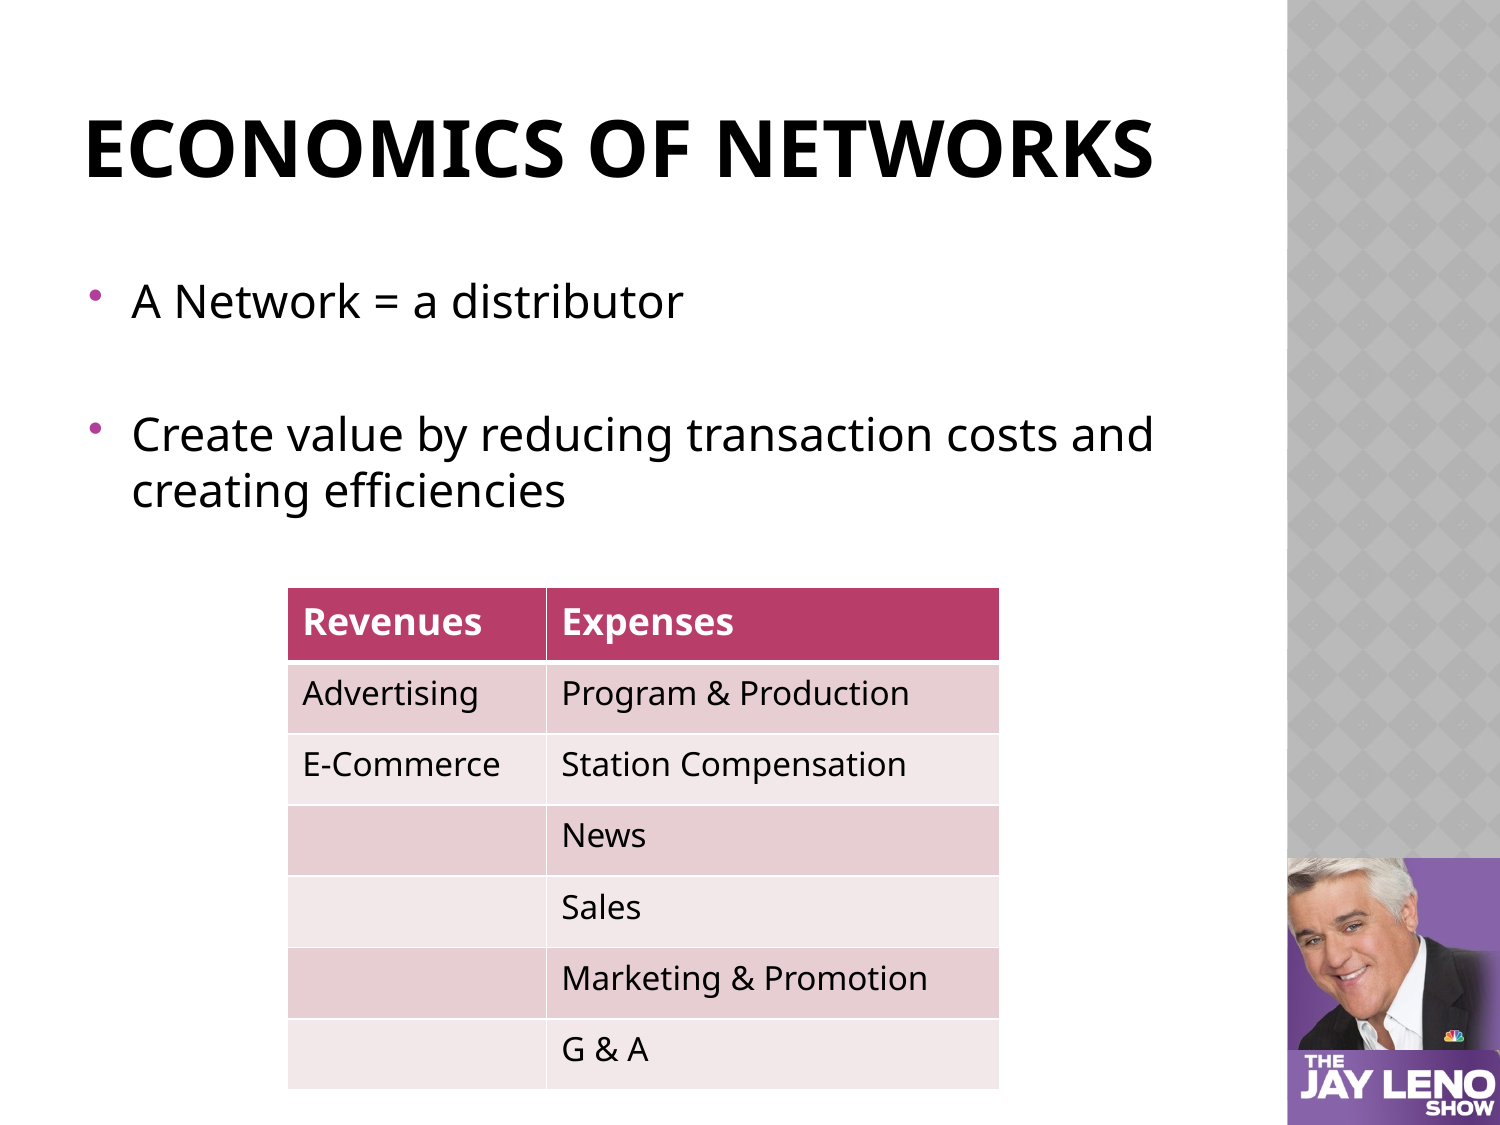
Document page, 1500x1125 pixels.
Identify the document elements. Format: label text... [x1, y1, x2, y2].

table_cell [288, 806, 546, 875]
list A Network = a distributor Create value by reducing transaction costs and creating efficiencies [75, 264, 1263, 525]
table_cell E-Commerce [288, 735, 546, 804]
picture [1287, 858, 1500, 1125]
table_cell Marketing & Promotion [547, 948, 999, 1018]
table_cell [288, 1020, 546, 1089]
table_cell Advertising [288, 665, 546, 733]
table_header Expenses [547, 588, 999, 660]
table_cell Sales [547, 877, 999, 947]
table_header Revenues [288, 588, 546, 660]
title Economics of Networks [75, 52, 1263, 240]
table_cell [288, 948, 546, 1018]
table_cell [288, 877, 546, 947]
table_cell News [547, 806, 999, 875]
table_cell G & A [547, 1020, 999, 1089]
table_cell Station Compensation [547, 735, 999, 804]
table_cell Program & Production [547, 665, 999, 733]
